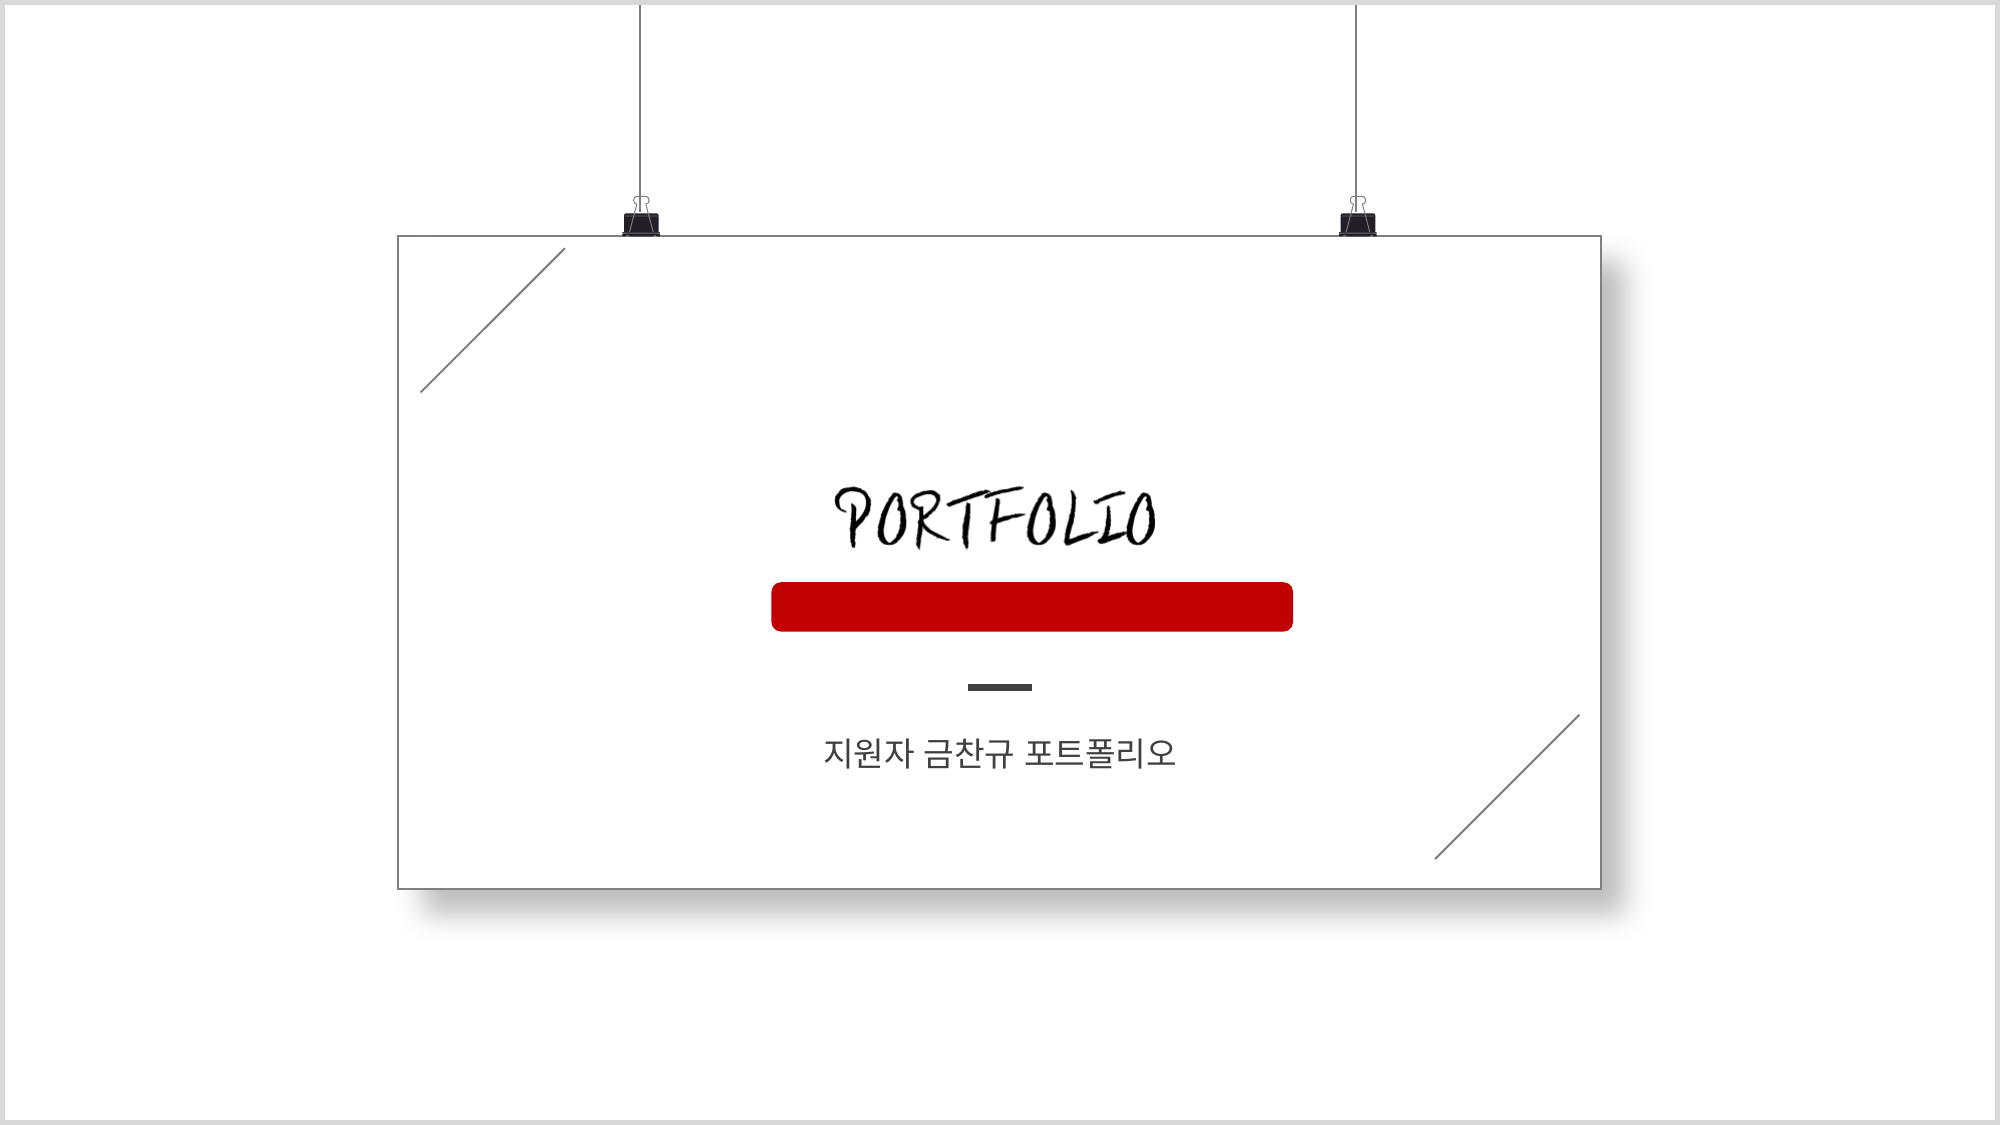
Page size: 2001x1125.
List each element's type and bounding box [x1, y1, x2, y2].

text_box [622, 0, 660, 237]
picture [822, 463, 1178, 570]
text_box [771, 582, 1294, 633]
text_box [0, 0, 2000, 1125]
text_box [1338, 0, 1377, 237]
text_box [1435, 714, 1580, 860]
text_box [420, 248, 565, 393]
